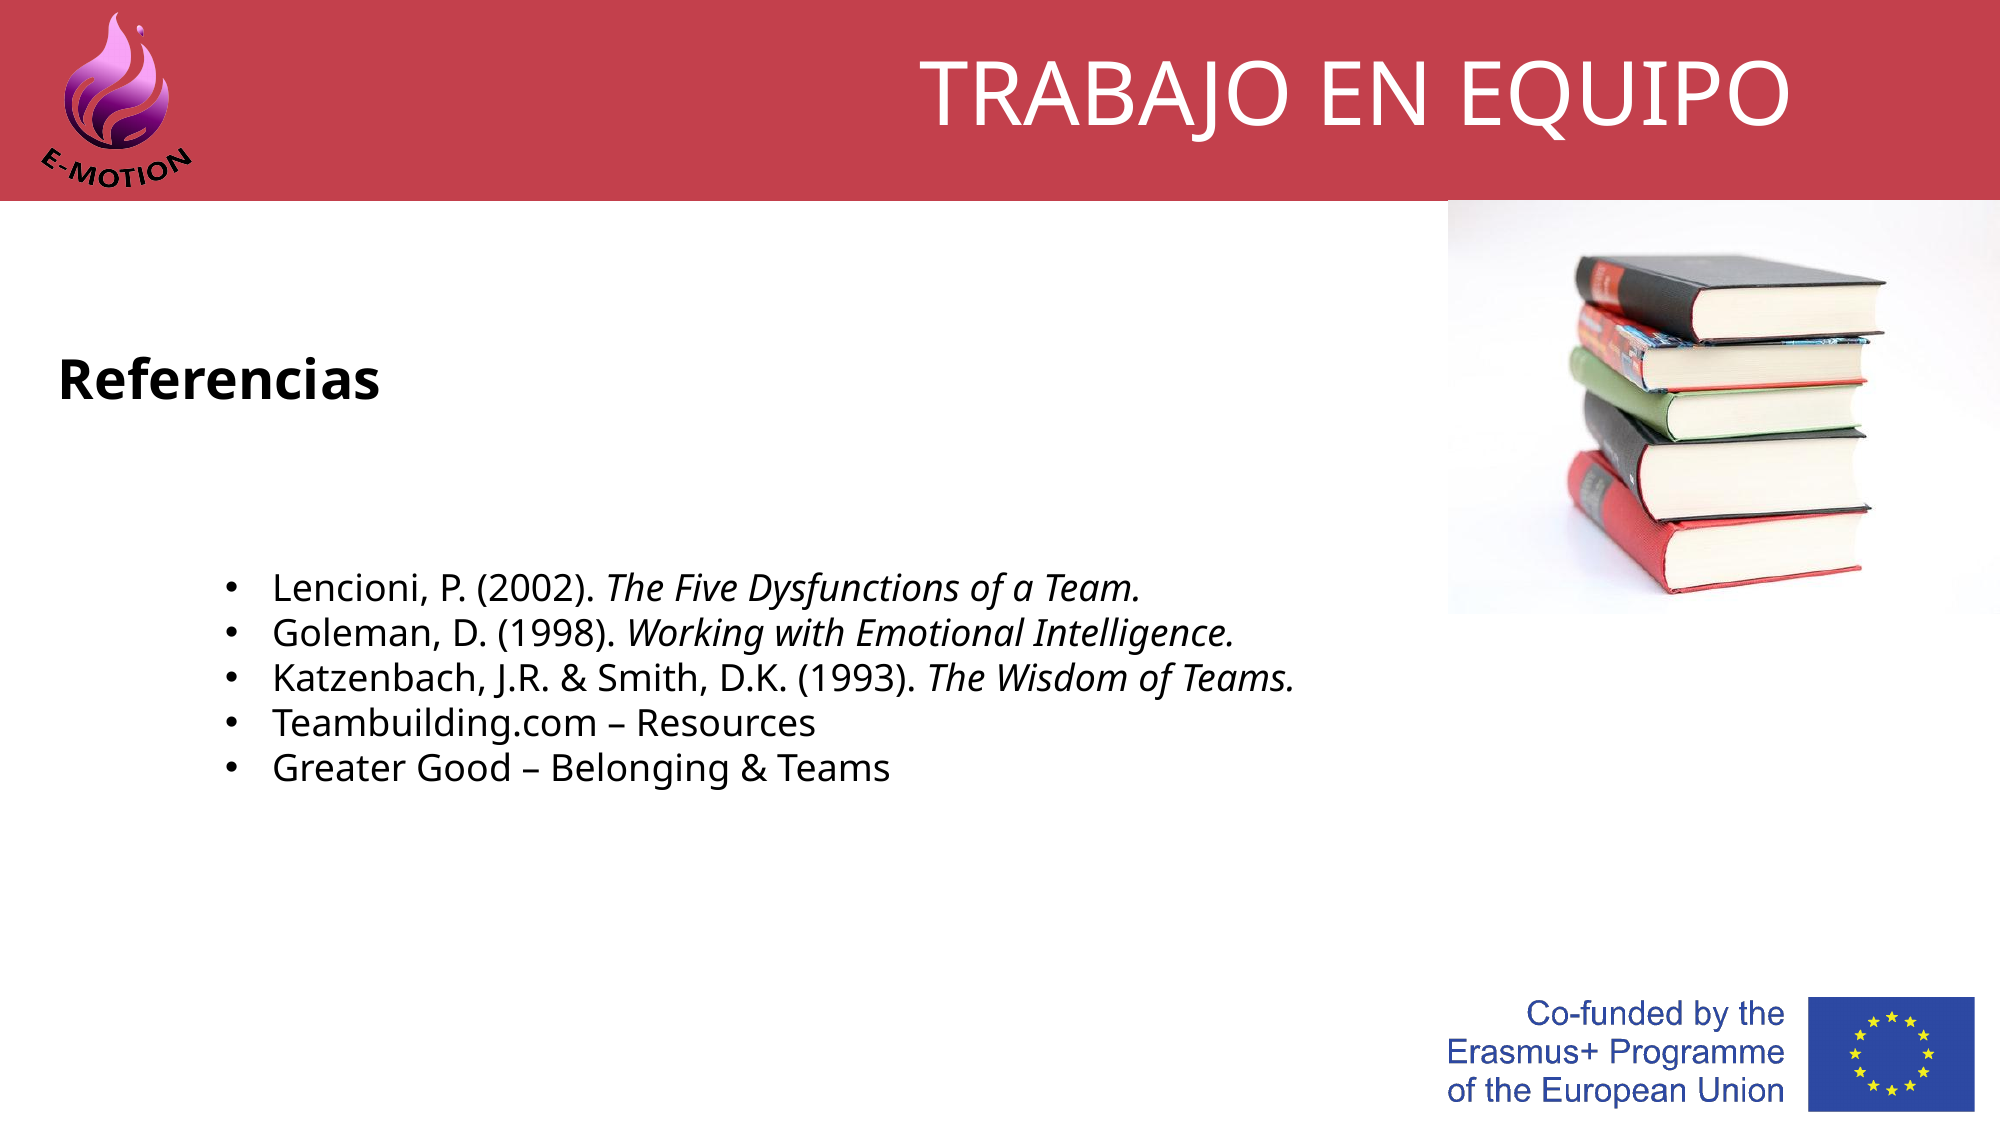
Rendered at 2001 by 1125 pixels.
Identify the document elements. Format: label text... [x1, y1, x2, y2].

picture [0, 0, 253, 247]
text_box TRABAJO EN EQUIPO [551, 28, 1810, 304]
picture [1448, 200, 2000, 614]
text_box Lencioni, P. (2002). The Five Dysfunctions of a Team. Goleman, D. (1998). Working with Emotional Intelligence. Katzenbach, J.R. & Smith, D.K. (1993). The Wisdom of Teams. Teambuilding.com – Resources Greater Good – Belonging & Teams [210, 556, 1449, 797]
list Referencias [42, 286, 1443, 421]
picture [1396, 995, 1975, 1116]
